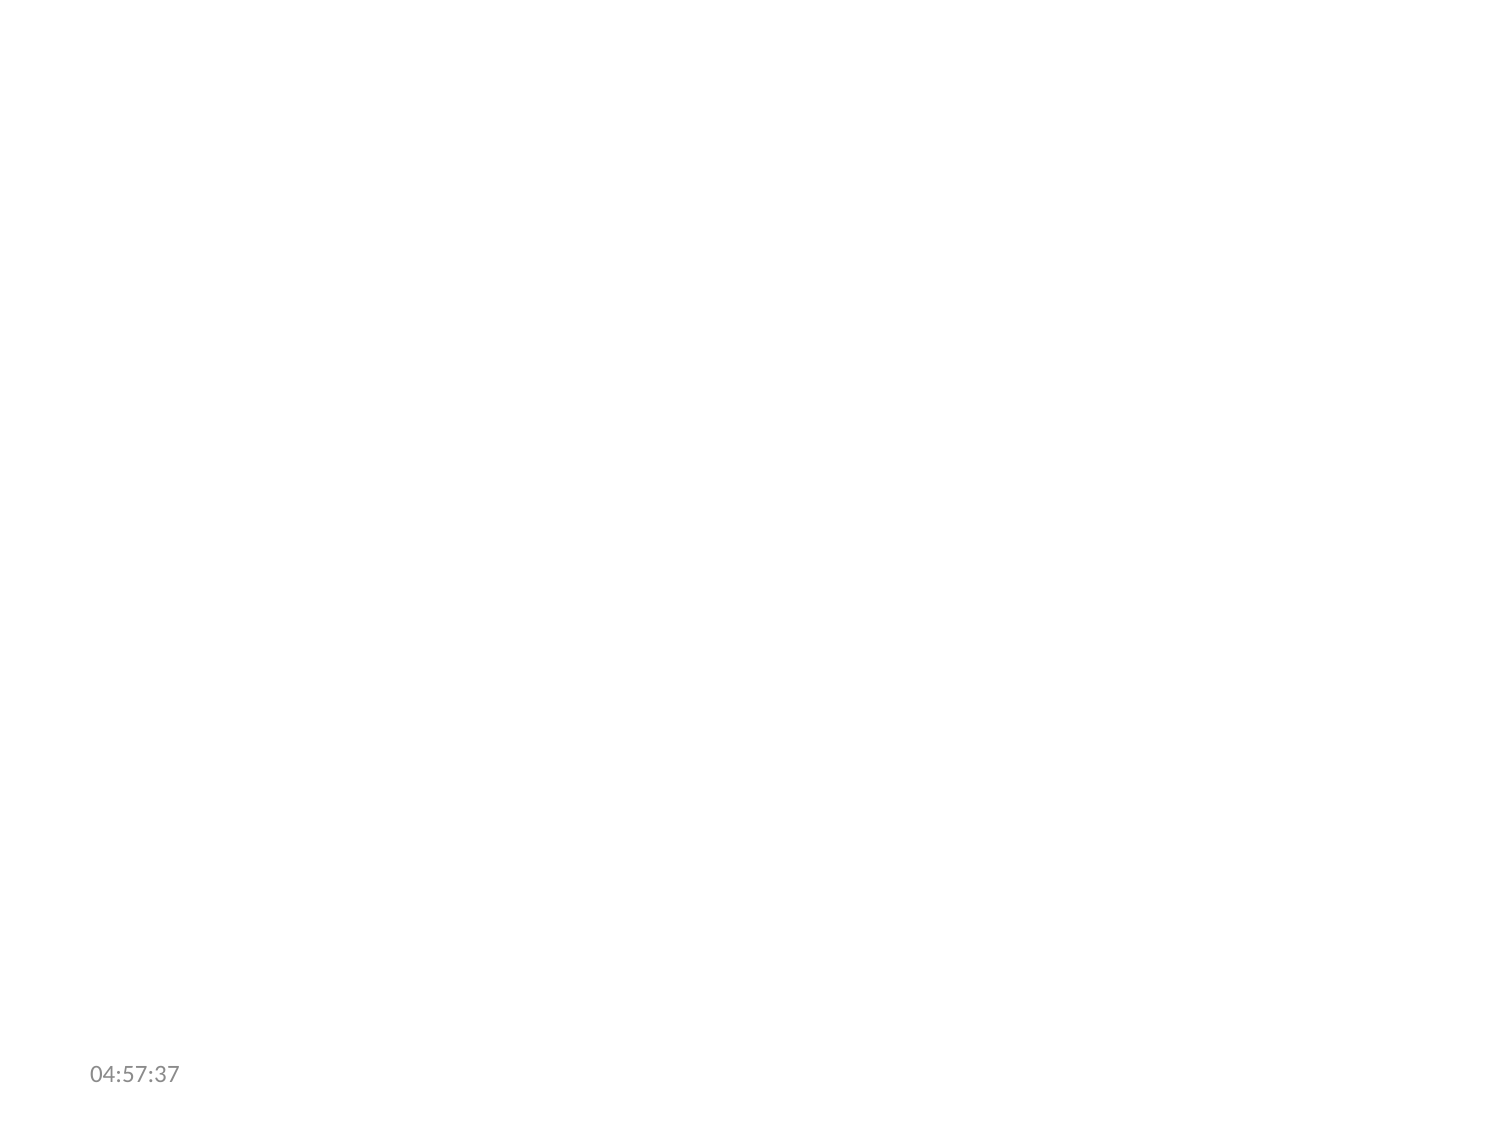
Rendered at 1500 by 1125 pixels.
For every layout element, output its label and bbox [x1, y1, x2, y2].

slide_number [75, 1042, 425, 1103]
